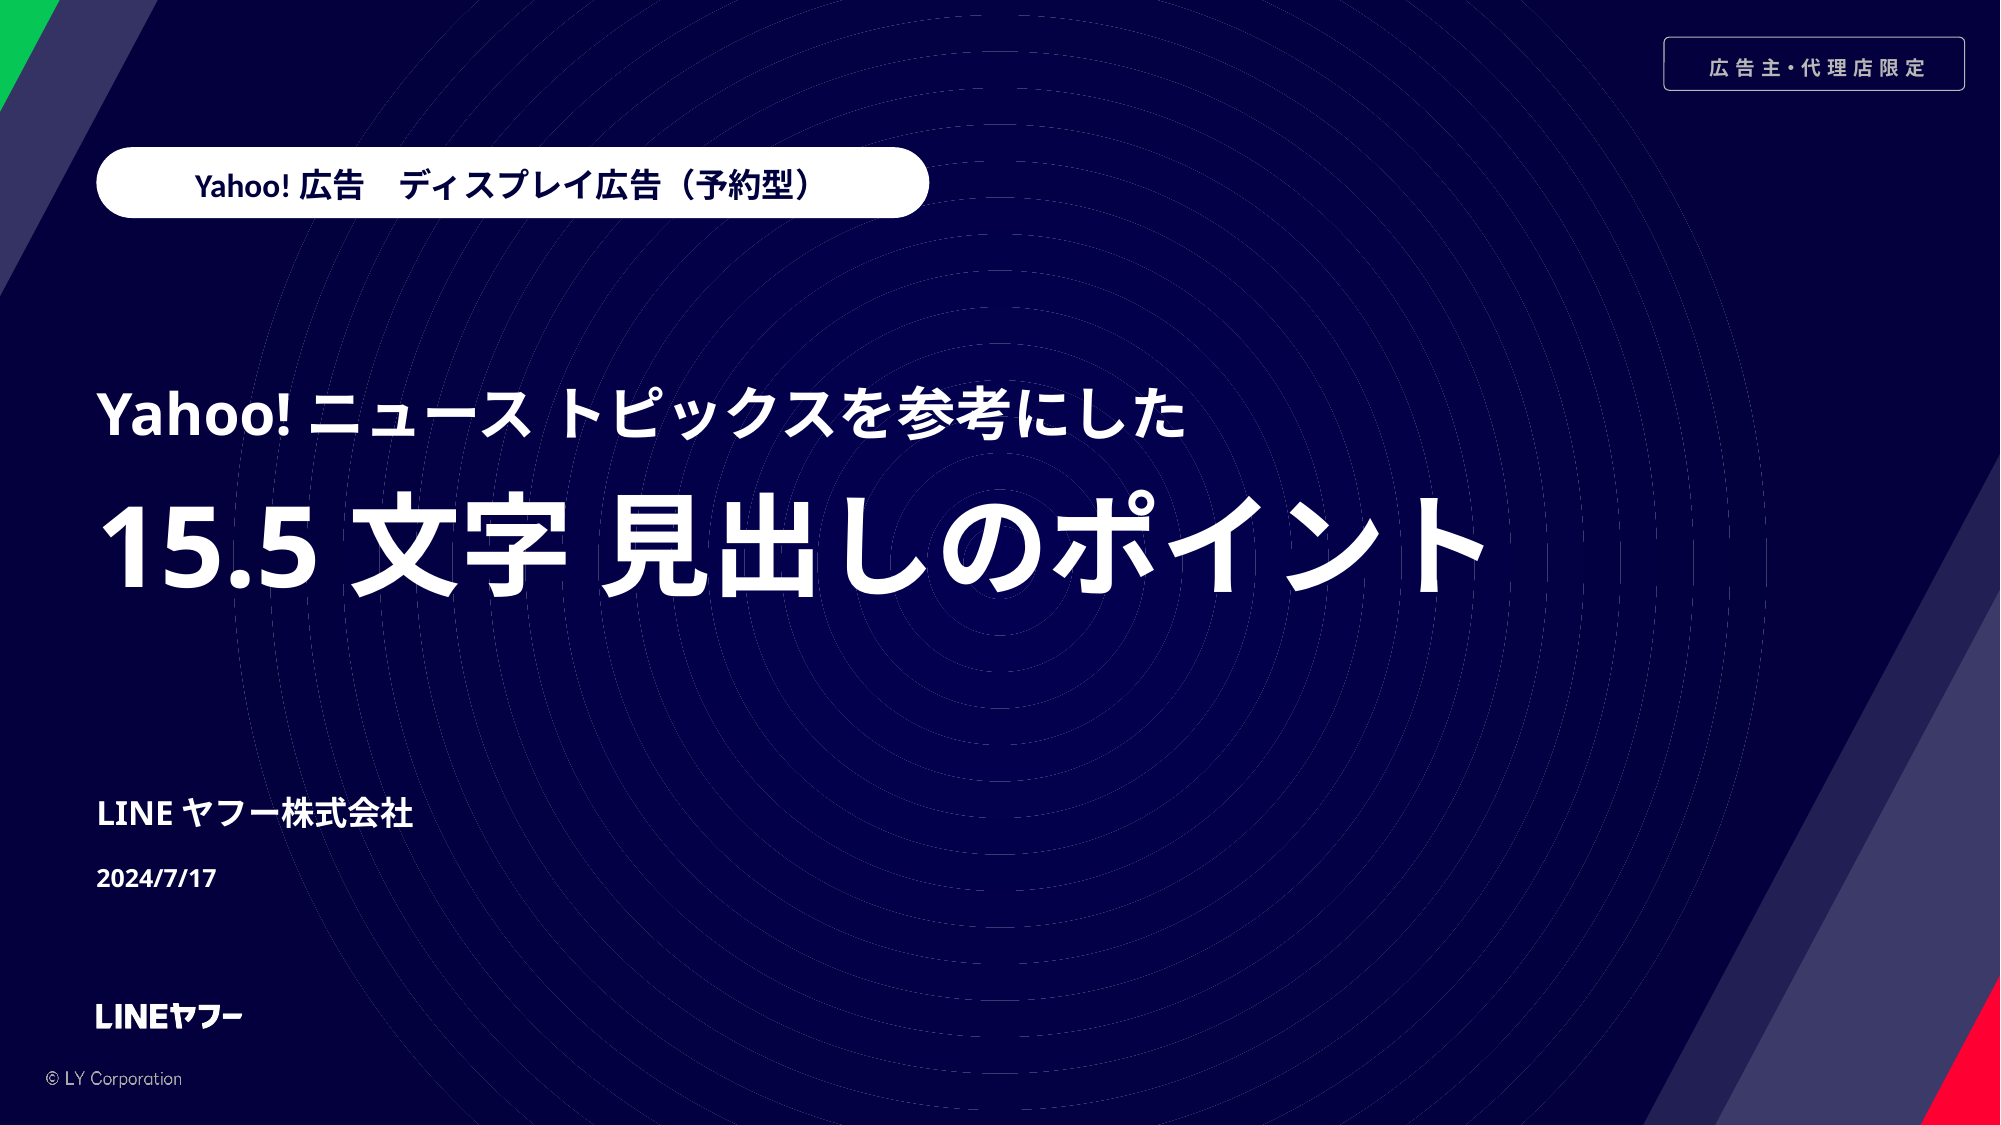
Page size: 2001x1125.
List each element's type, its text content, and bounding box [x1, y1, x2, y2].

list LINEヤフー株式会社 [96, 723, 1552, 832]
picture [46, 1071, 181, 1088]
list Yahoo!ニュース トピックスを参考にした 15.5文字 見出しのポイント [96, 331, 1904, 610]
list 2024/7/17 [96, 865, 293, 903]
